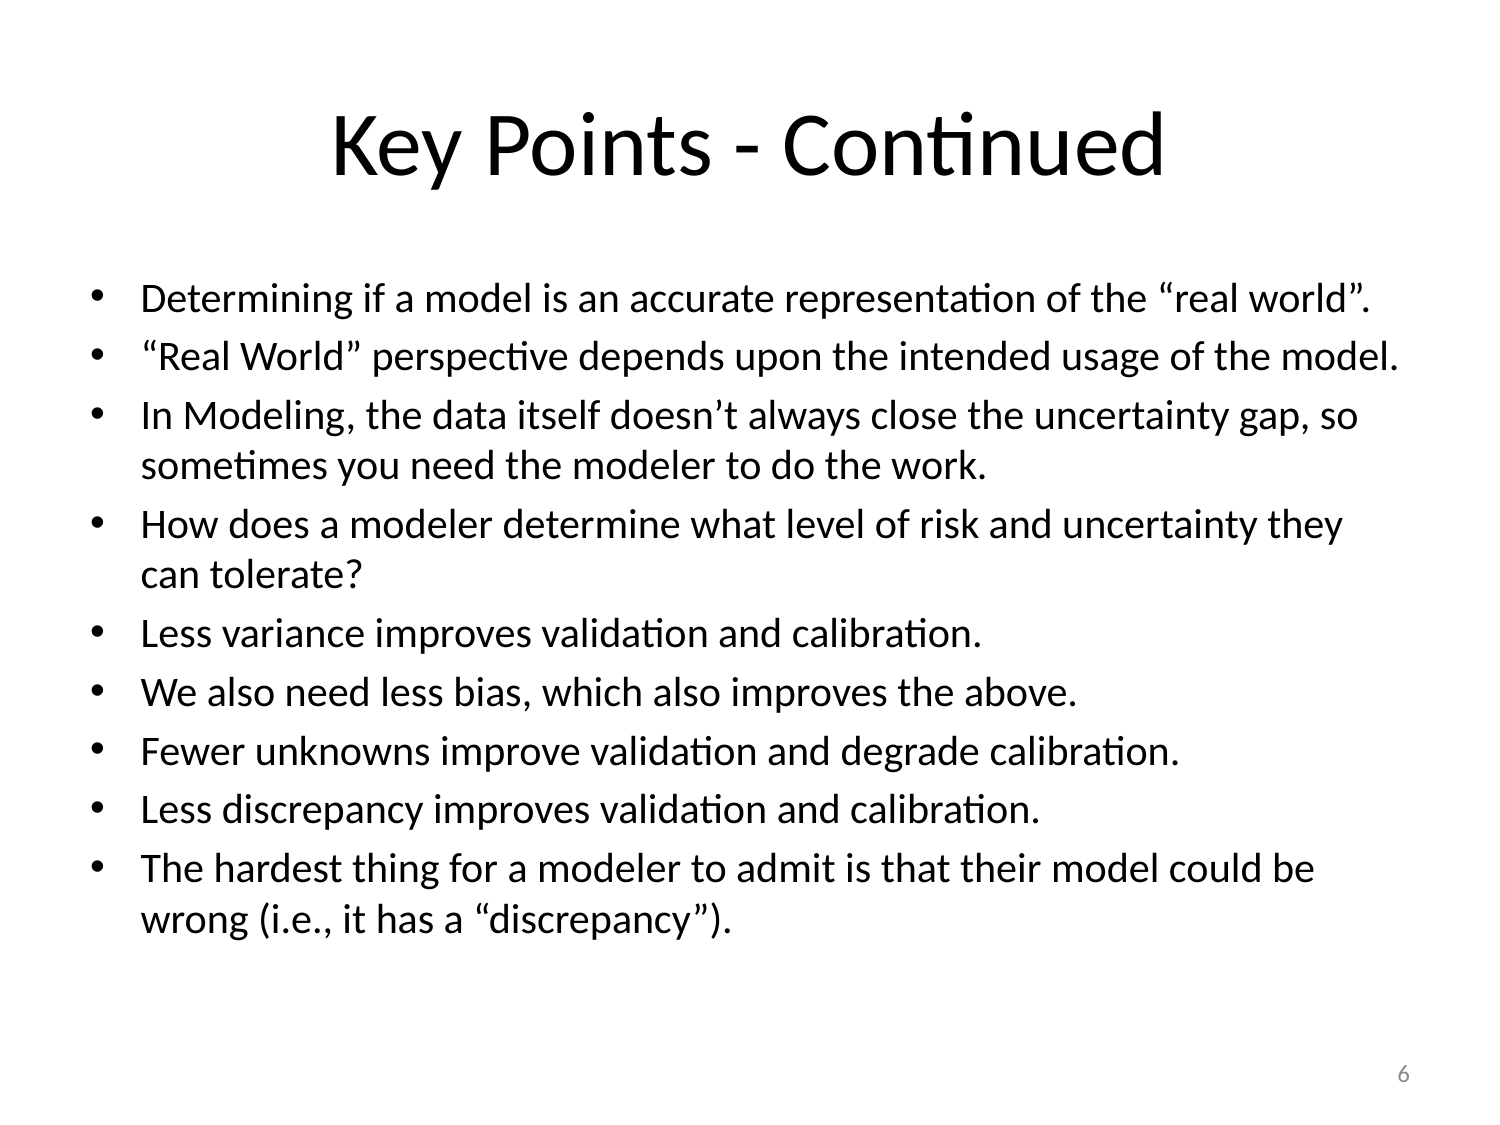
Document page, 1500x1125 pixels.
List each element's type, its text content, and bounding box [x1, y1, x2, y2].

title Key Points - Continued [75, 45, 1425, 233]
slide_number 6 [1074, 1042, 1425, 1103]
list Determining if a model is an accurate representation of the “real world”. “Real World” perspective depends upon the intended usage of the model. In Modeling, the data itself doesn’t always close the uncertainty gap, so sometimes you need the modeler to do the work. How does a modeler determine what level of risk and uncertainty they can tolerate? Less variance improves validation and calibration. We also need less bias, which also improves the above. Fewer unknowns improve validation and degrade calibration. Less discrepancy improves validation and calibration. The hardest thing for a modeler to admit is that their model could be wrong (i.e., it has a “discrepancy”). [75, 262, 1425, 1005]
